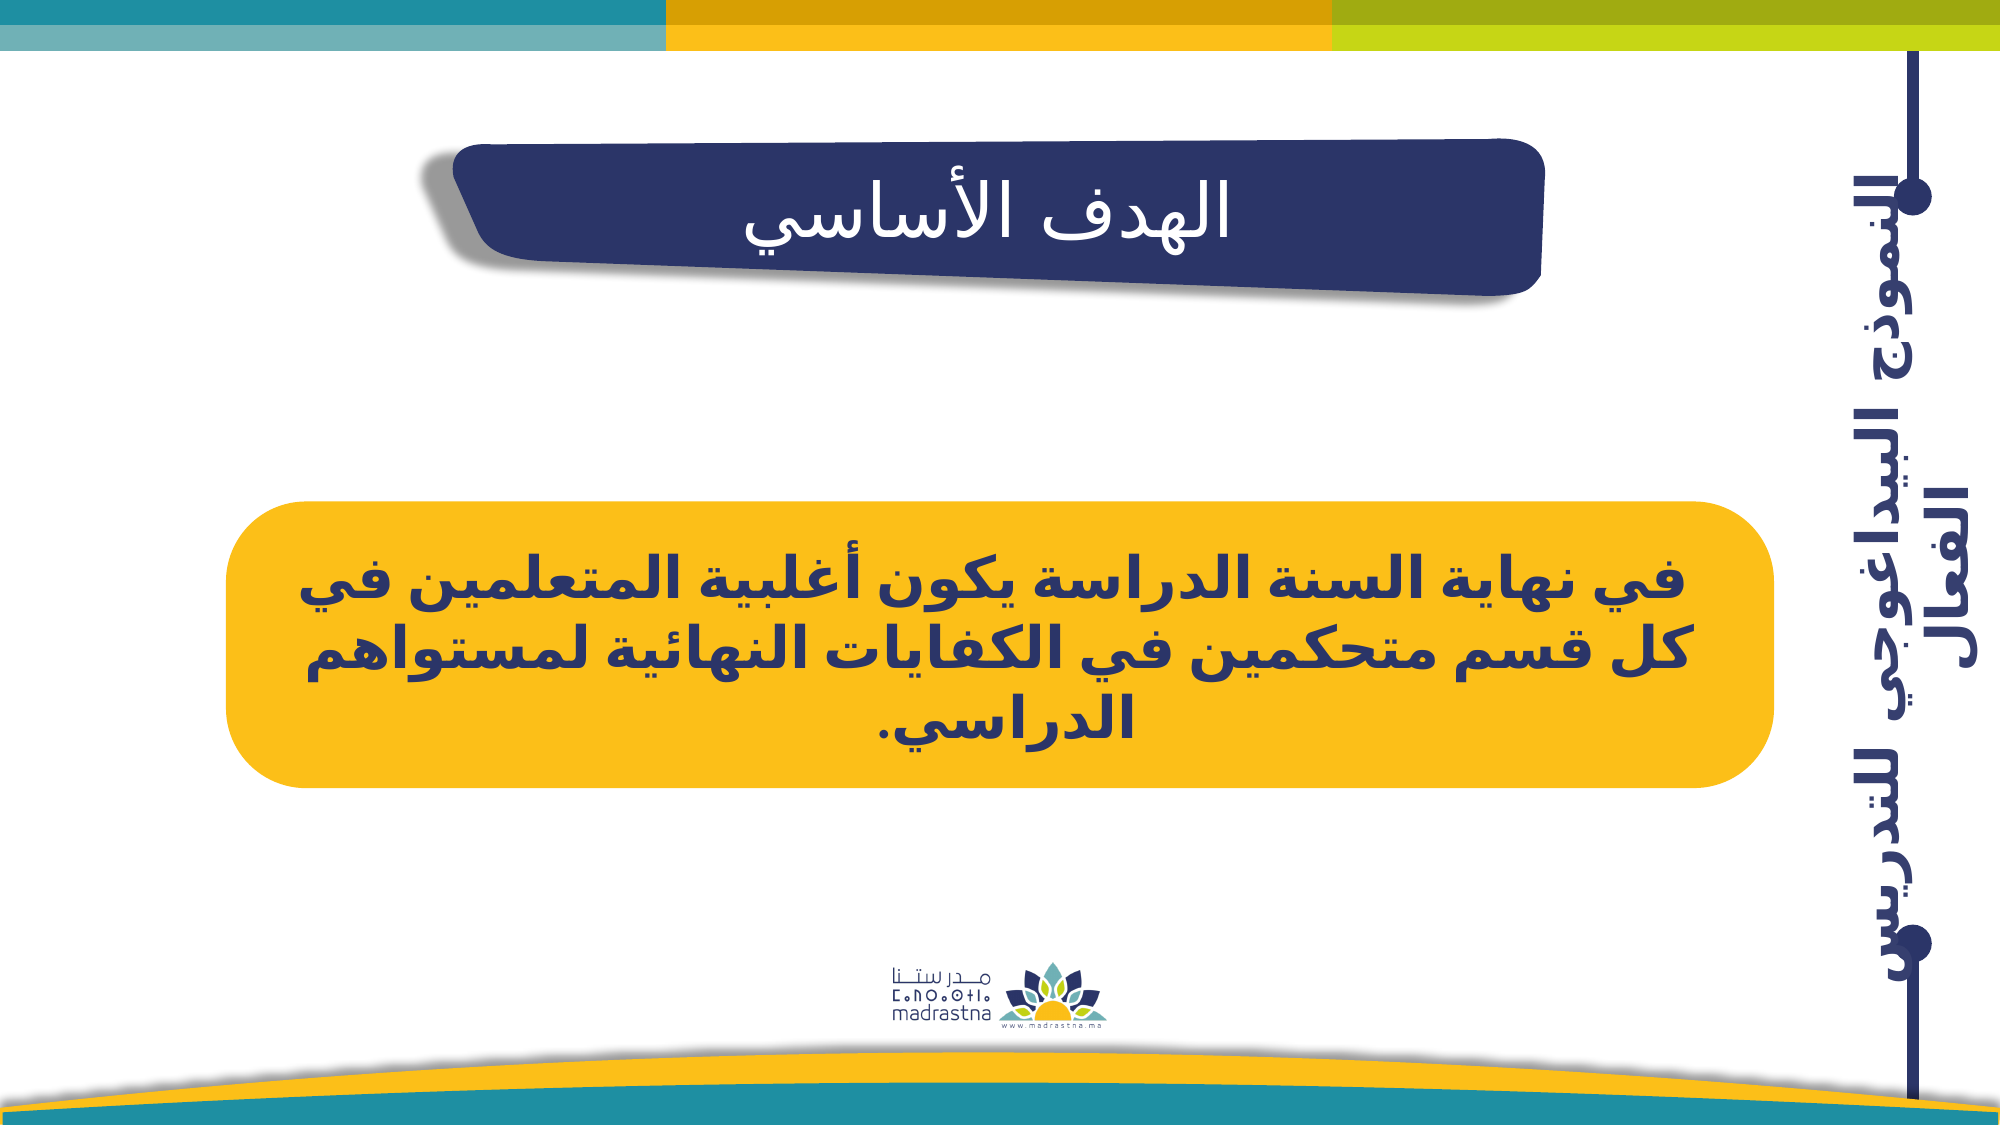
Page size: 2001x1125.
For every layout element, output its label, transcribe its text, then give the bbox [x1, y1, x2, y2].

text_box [1894, 925, 1931, 1052]
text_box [447, 100, 1553, 296]
text_box النموذج البيداغوجي للتدريس الفعال [1832, 136, 1988, 1021]
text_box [0, 0, 2000, 52]
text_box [0, 1052, 2000, 1125]
picture [893, 962, 1107, 1028]
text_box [1894, 52, 1931, 215]
text_box في نهاية السنة الدراسة يكون أغلبية المتعلمين في كل قسم متحكمين في الكفايات النهائية لمستواهم الدراسي. [224, 500, 1776, 790]
